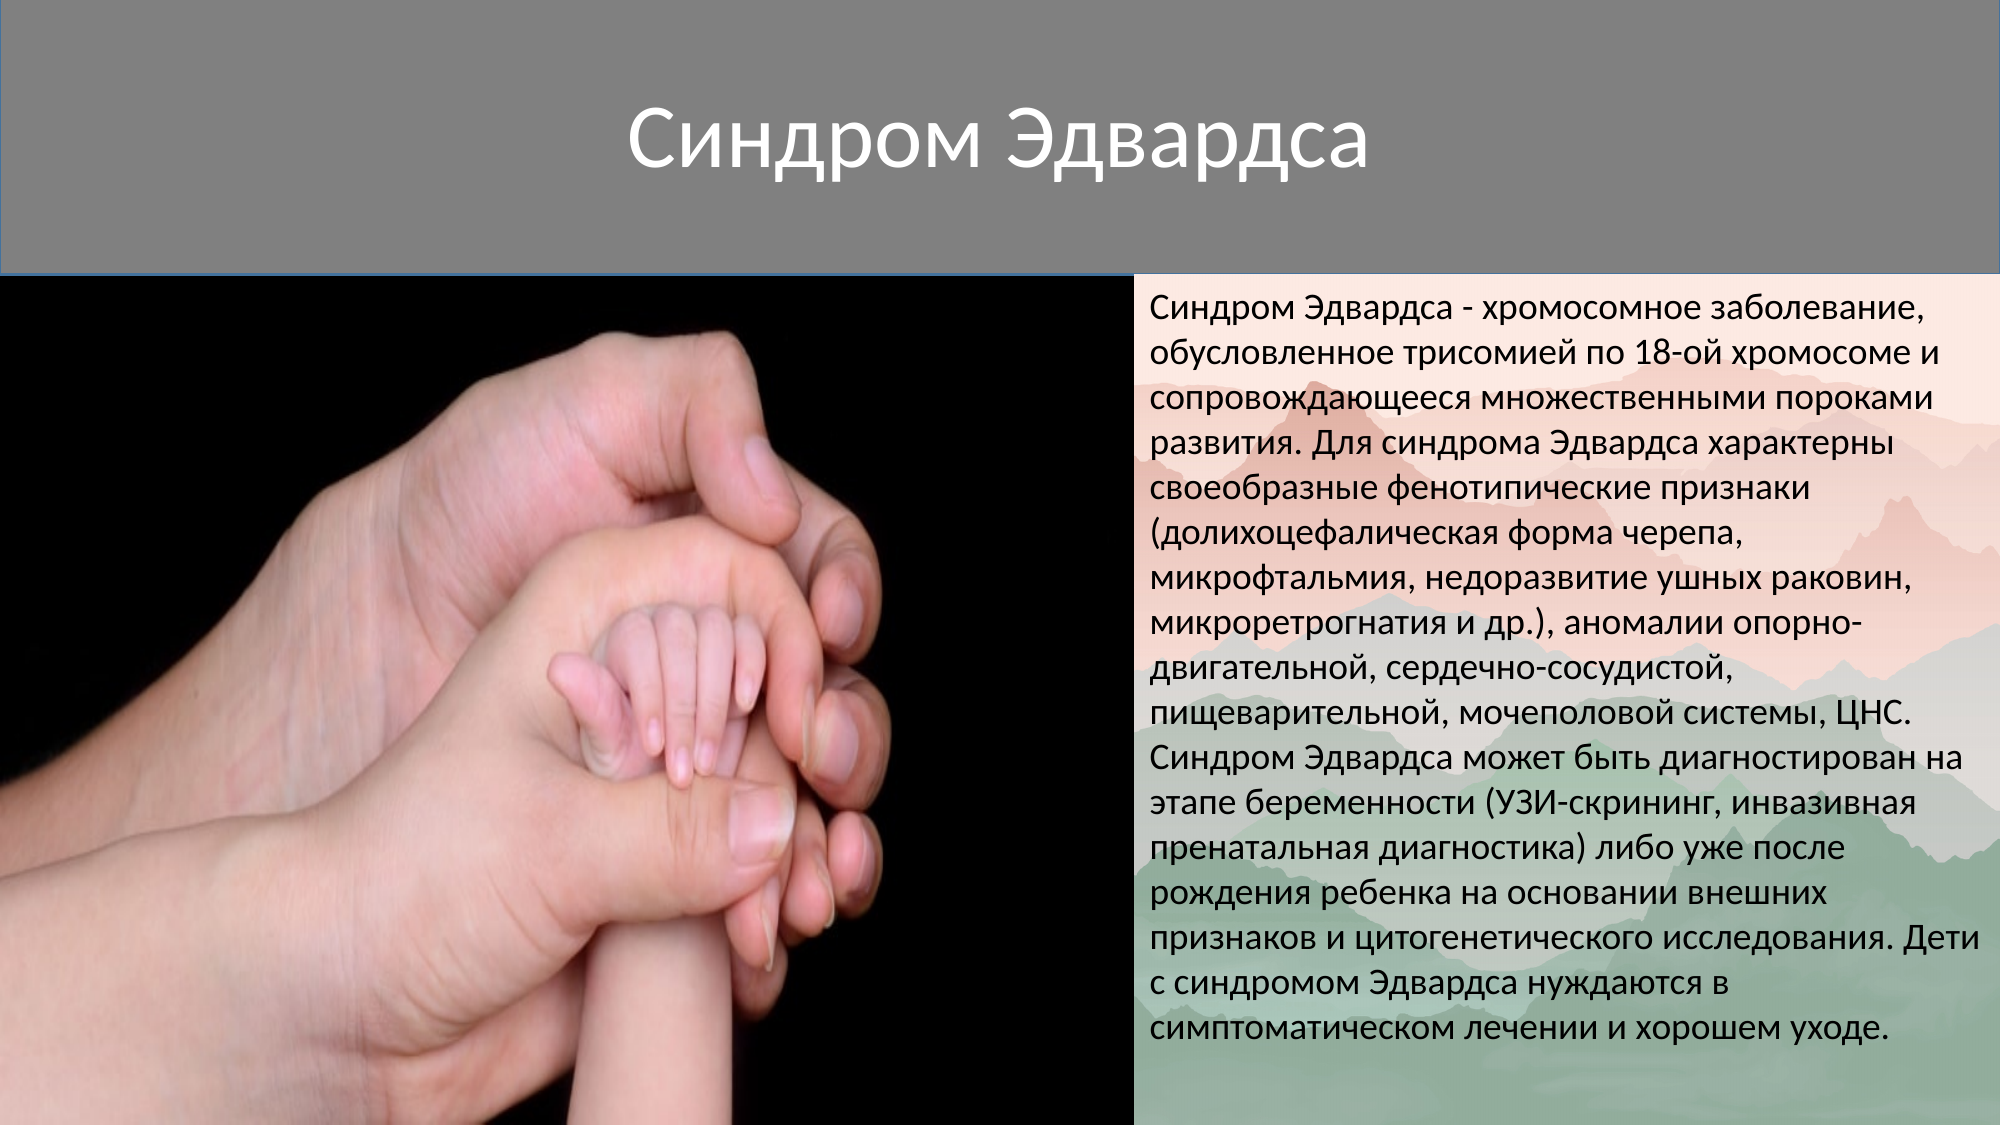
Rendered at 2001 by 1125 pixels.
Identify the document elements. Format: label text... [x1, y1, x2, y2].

picture [1134, 274, 2000, 1125]
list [0, 274, 1134, 1125]
text_box Синдром Эдвардса [0, 0, 2000, 274]
